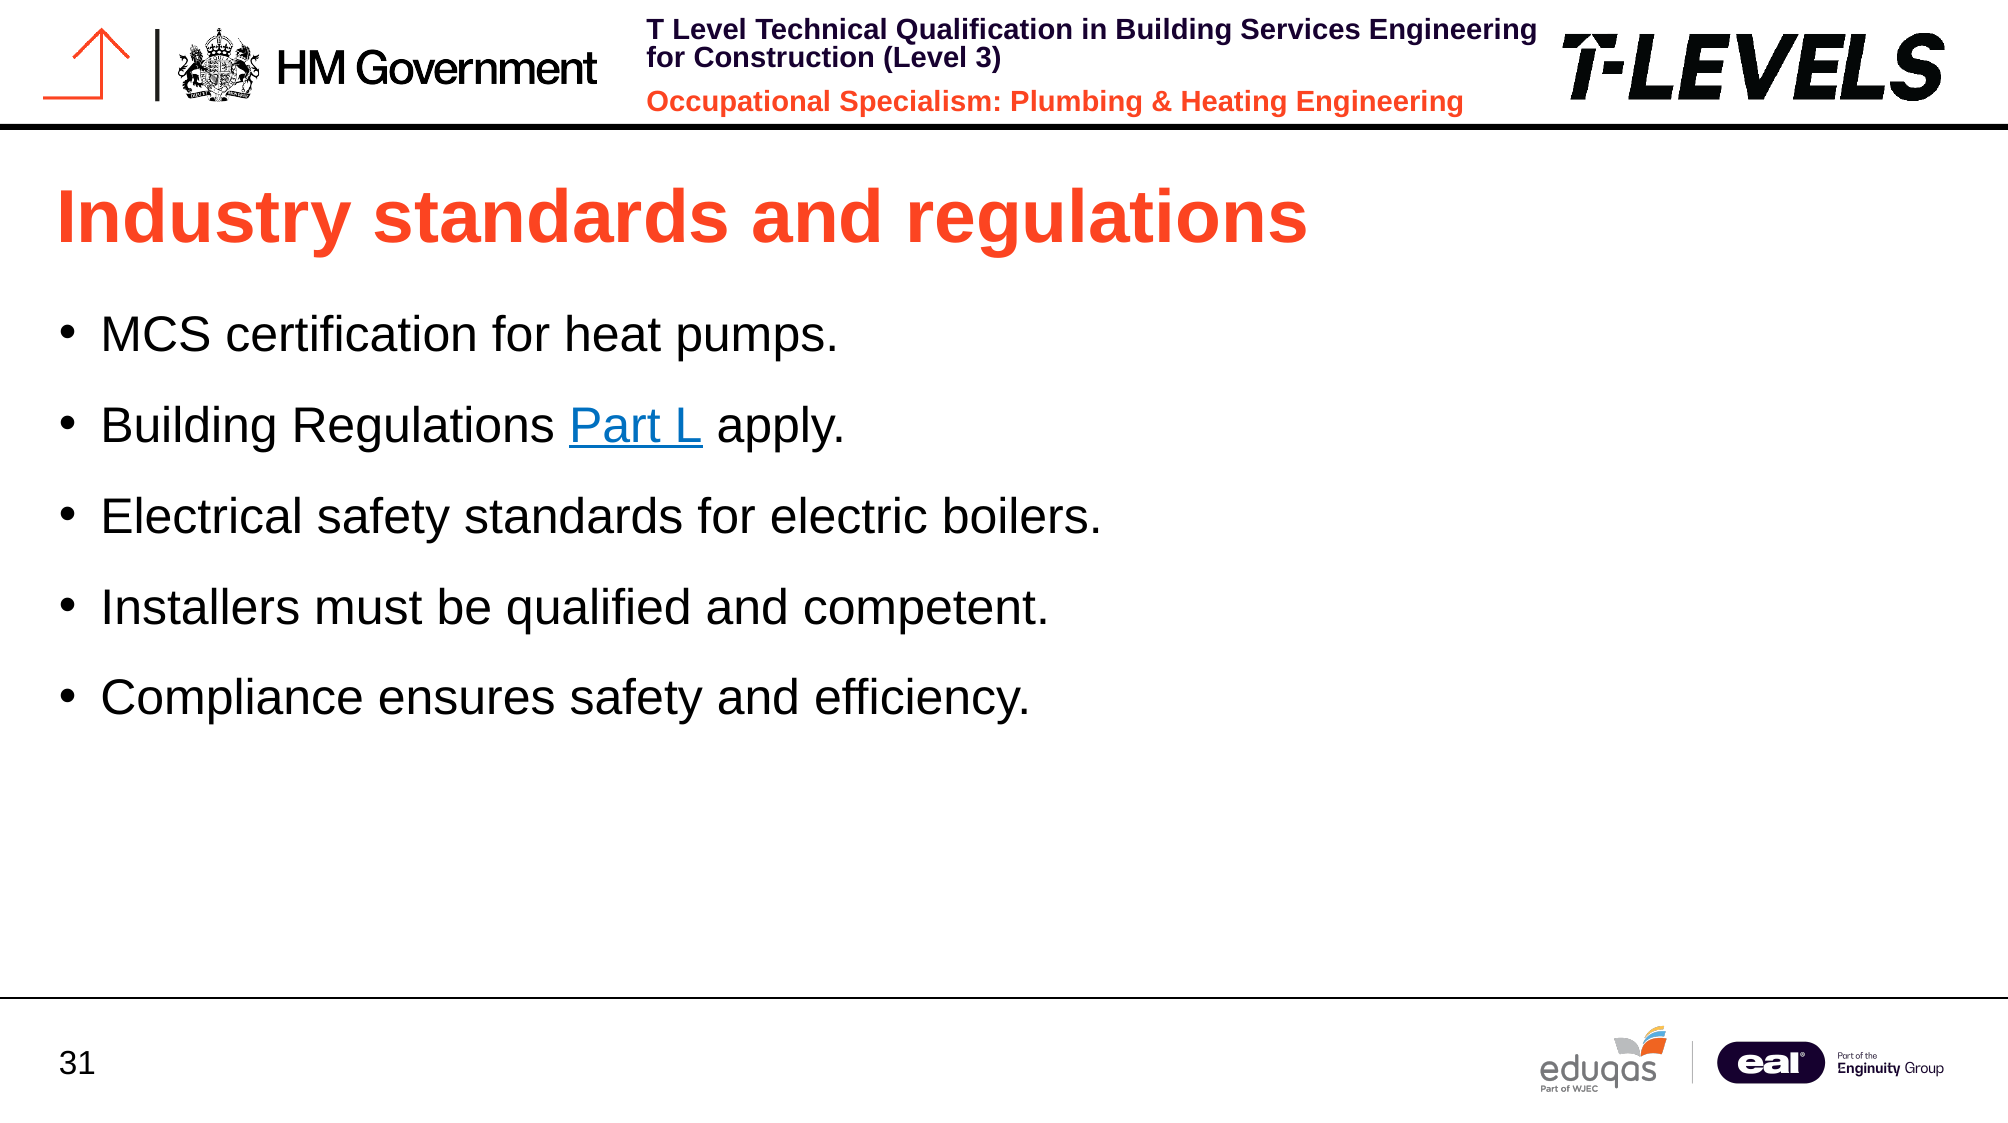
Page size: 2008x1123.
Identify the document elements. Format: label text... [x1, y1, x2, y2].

list MCS certification for heat pumps. Building Regulations Part L apply. Electrical safety standards for electric boilers. Installers must be qualified and competent. Compliance ensures safety and efficiency. [59, 295, 1949, 918]
picture [1543, 25, 1964, 108]
picture [1535, 1021, 1949, 1097]
title Industry standards and regulations [41, 111, 1949, 314]
picture [155, 28, 597, 102]
picture [38, 27, 136, 100]
